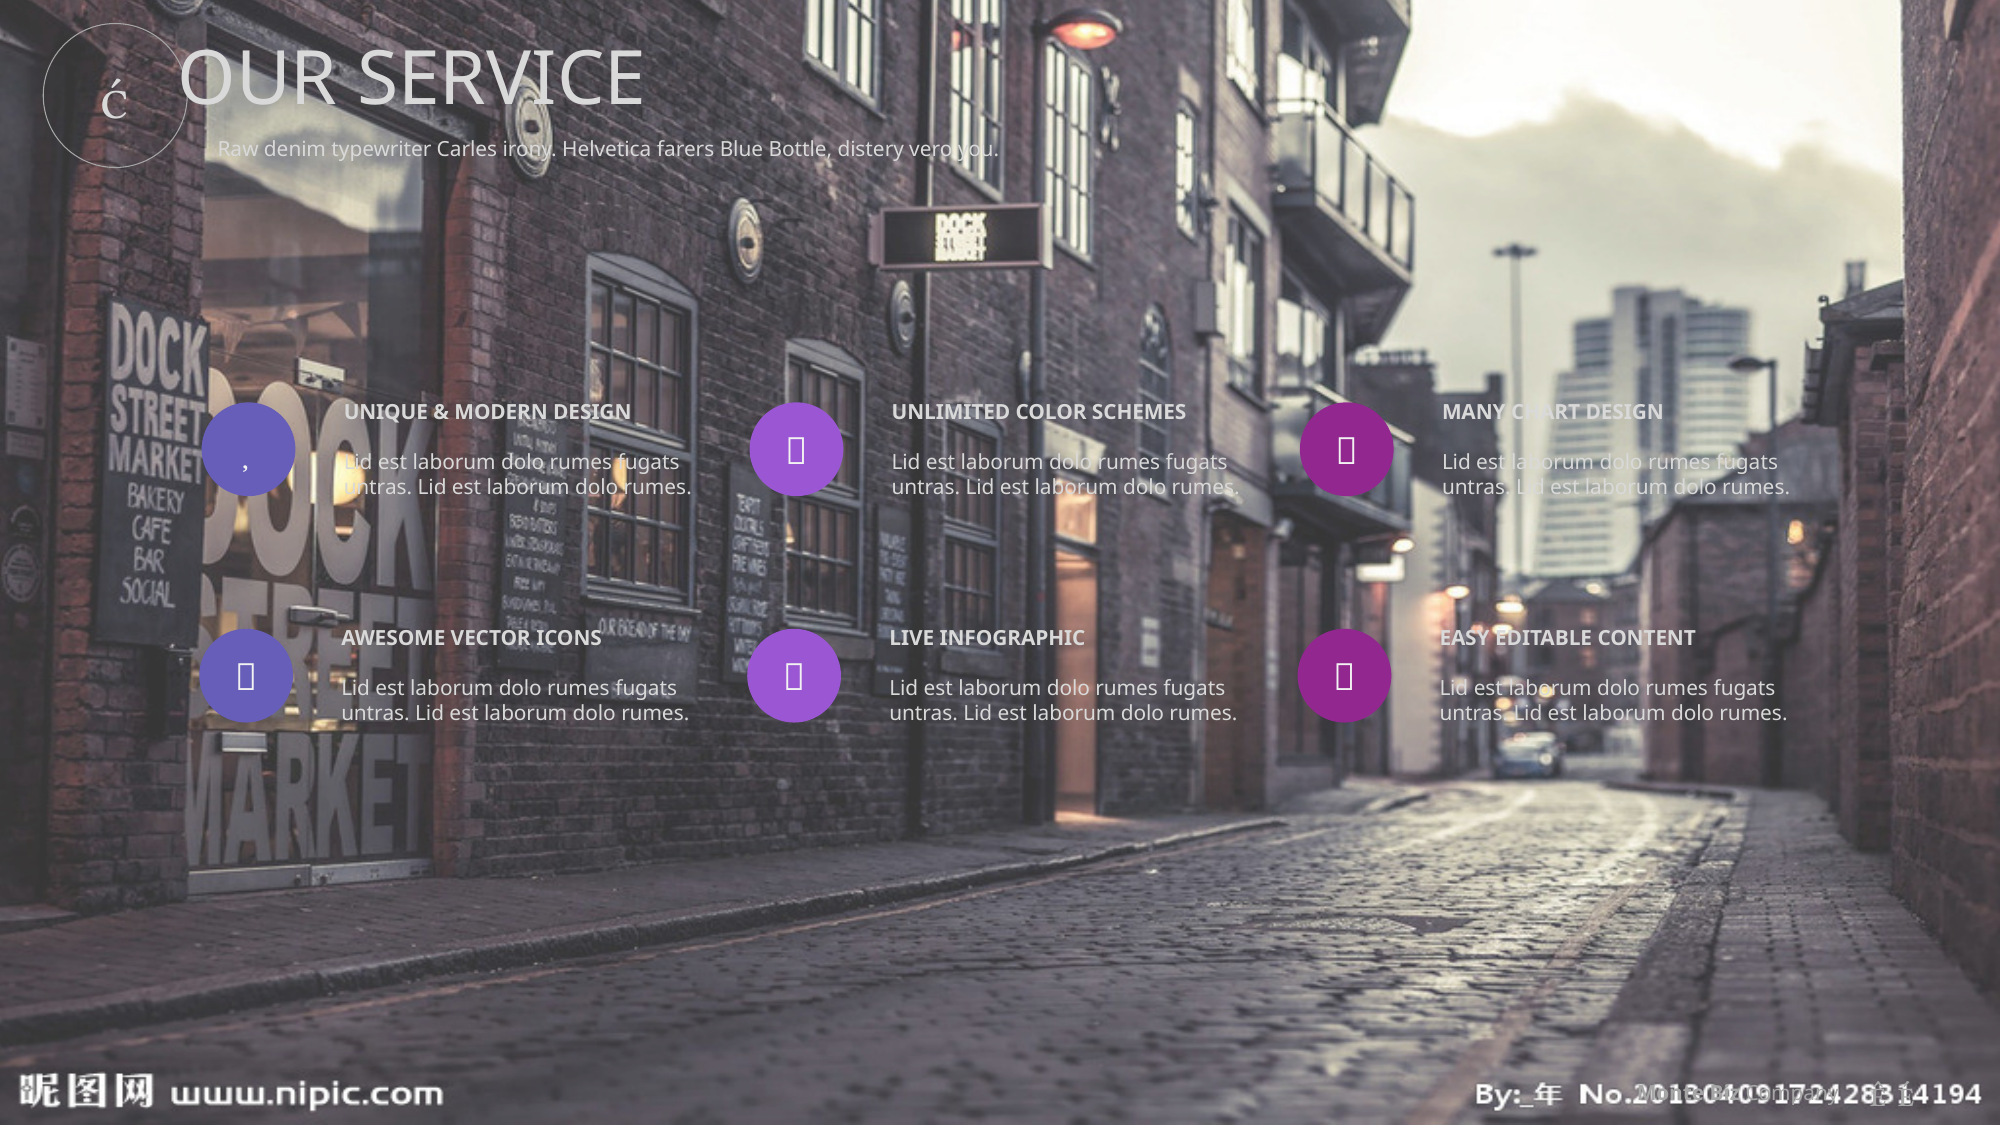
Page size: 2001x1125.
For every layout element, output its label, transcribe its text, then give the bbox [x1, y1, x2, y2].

text_box   [1854, 1061, 1979, 1122]
text_box  [748, 401, 845, 498]
text_box MANY CHART DESIGN Lid est laborum dolo rumes fugats untras. Lid est laborum dolo rumes. [1427, 391, 1823, 506]
text_box UNIQUE & MODERN DESIGN Lid est laborum dolo rumes fugats untras. Lid est laborum dolo rumes. [328, 391, 725, 506]
text_box  [746, 627, 843, 724]
text_box Monte Biz Company [1622, 1071, 1854, 1112]
text_box UNLIMITED COLOR SCHEMES Lid est laborum dolo rumes fugats untras. Lid est laborum dolo rumes. [876, 391, 1273, 506]
text_box EASY EDITABLE CONTENT Lid est laborum dolo rumes fugats untras. Lid est laborum dolo rumes. [1424, 617, 1821, 733]
text_box AWESOME VECTOR ICONS Lid est laborum dolo rumes fugats untras. Lid est laborum dolo rumes. [326, 617, 722, 733]
text_box  [198, 627, 295, 724]
text_box  [42, 22, 182, 169]
text_box OUR SERVICE [162, 22, 662, 127]
text_box LIVE INFOGRAPHIC Lid est laborum dolo rumes fugats untras. Lid est laborum dolo rumes. [874, 617, 1270, 733]
text_box DESIGN SOLUTION [0, 0, 2000, 1125]
text_box  [1298, 401, 1395, 498]
text_box  [200, 401, 297, 498]
text_box Raw denim typewriter Carles irony. Helvetica farers Blue Bottle, distery vero you. [202, 128, 1014, 169]
text_box  [1296, 627, 1393, 724]
